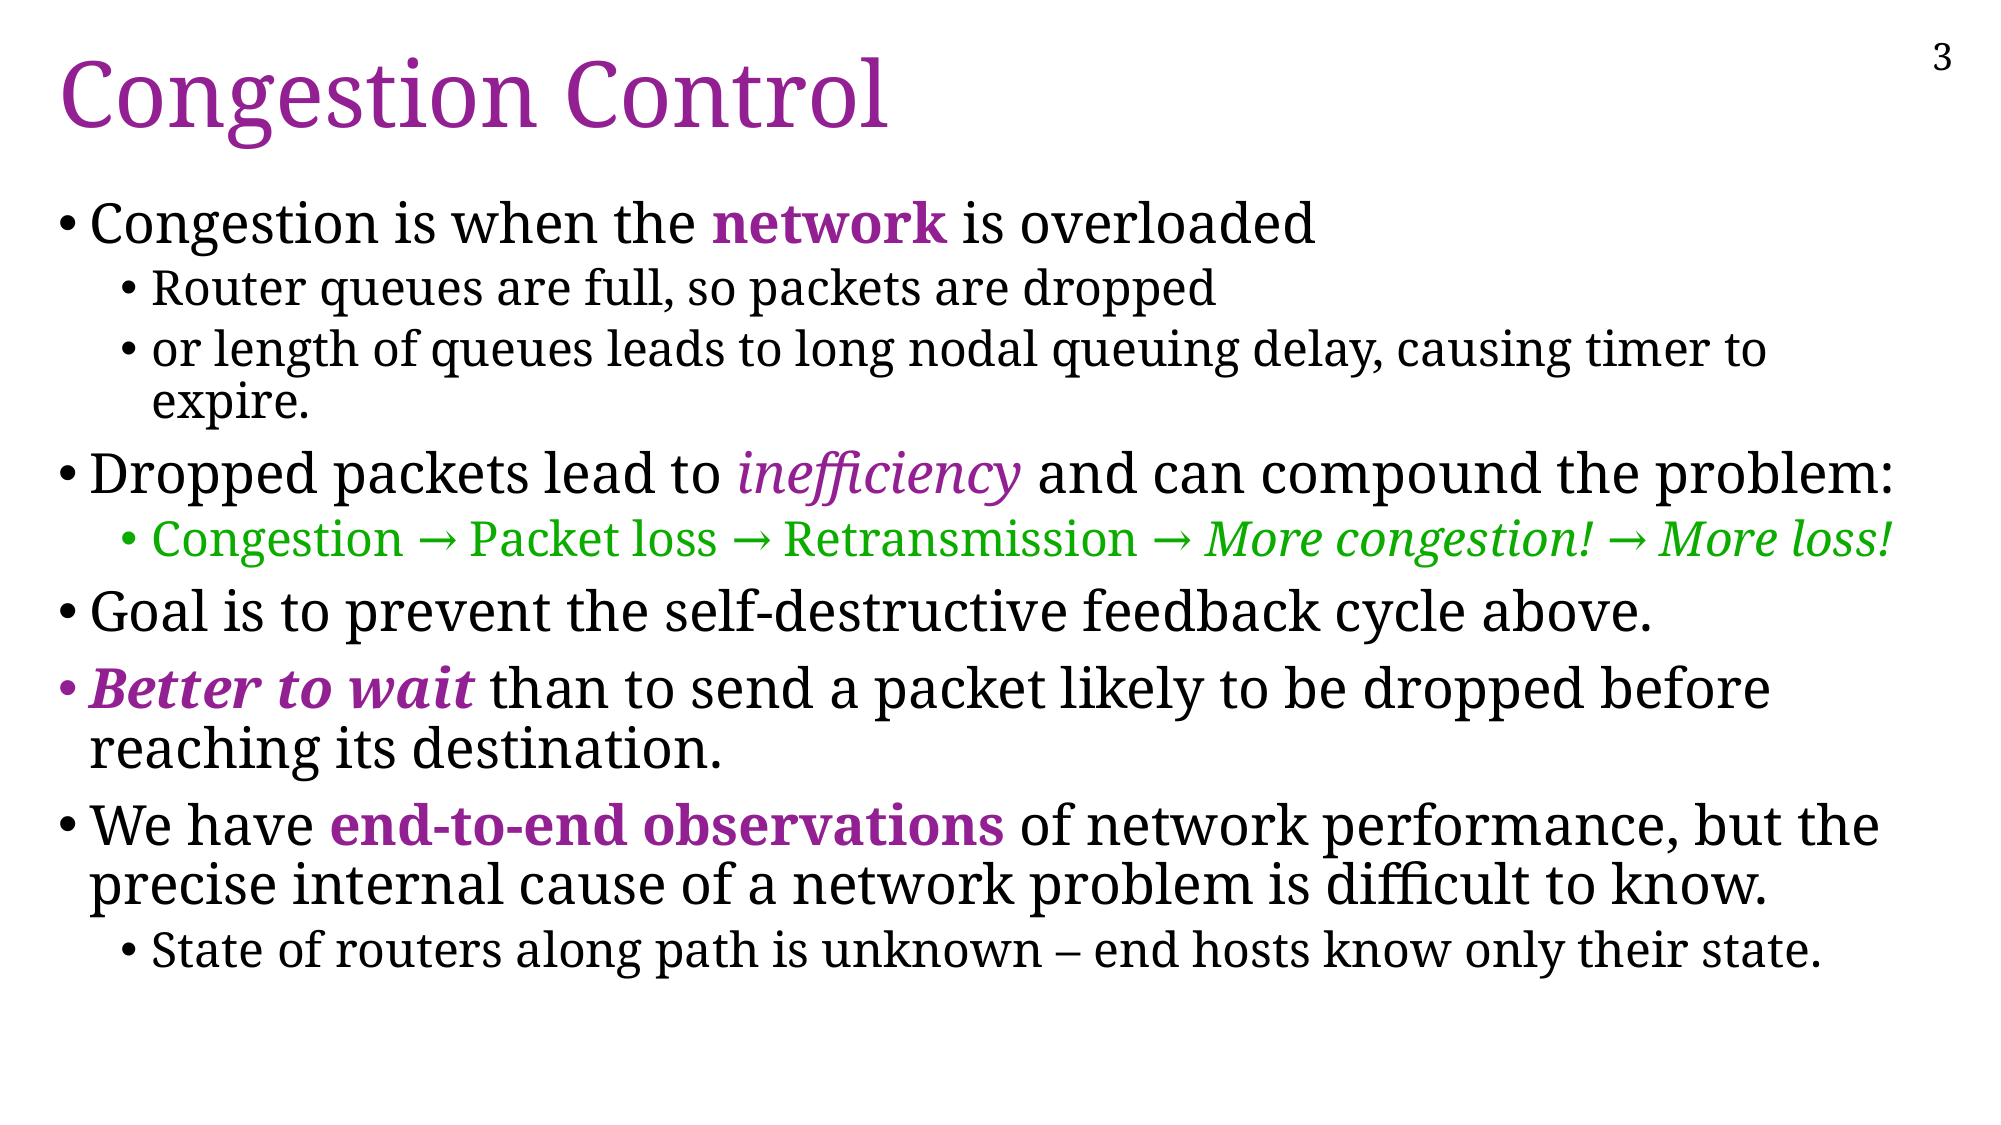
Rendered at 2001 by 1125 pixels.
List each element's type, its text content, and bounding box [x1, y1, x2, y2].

list Congestion is when the network is overloaded Router queues are full, so packets are dropped or length of queues leads to long nodal queuing delay, causing timer to expire. Dropped packets lead to inefficiency and can compound the problem: Congestion → Packet loss → Retransmission → More congestion! → More loss! Goal is to prevent the self-destructive feedback cycle above. Better to wait than to send a packet likely to be dropped before reaching its destination. We have end-to-end observations of network performance, but the precise internal cause of a network problem is difficult to know. State of routers along path is unknown – end hosts know only their state. [43, 188, 1953, 1106]
title Congestion Control [43, 25, 1953, 171]
